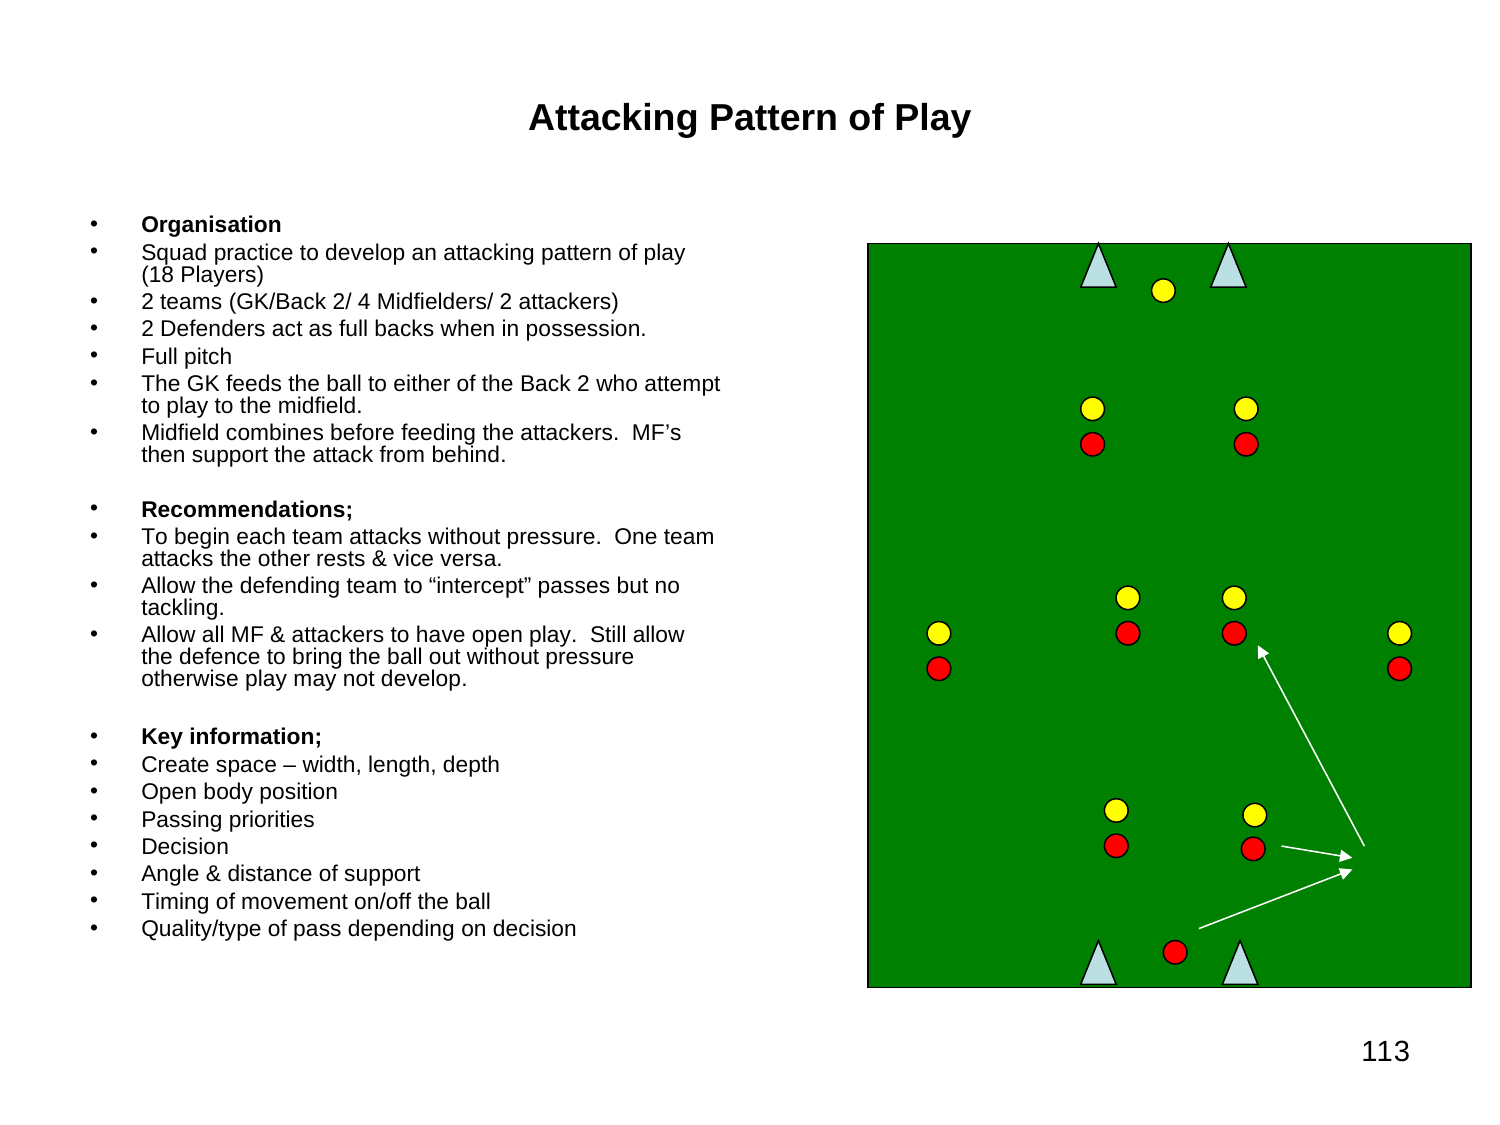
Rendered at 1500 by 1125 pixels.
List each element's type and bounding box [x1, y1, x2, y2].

title [75, 44, 1425, 232]
text_box [1074, 1024, 1425, 1103]
list [75, 208, 738, 951]
text_box [868, 243, 1471, 988]
